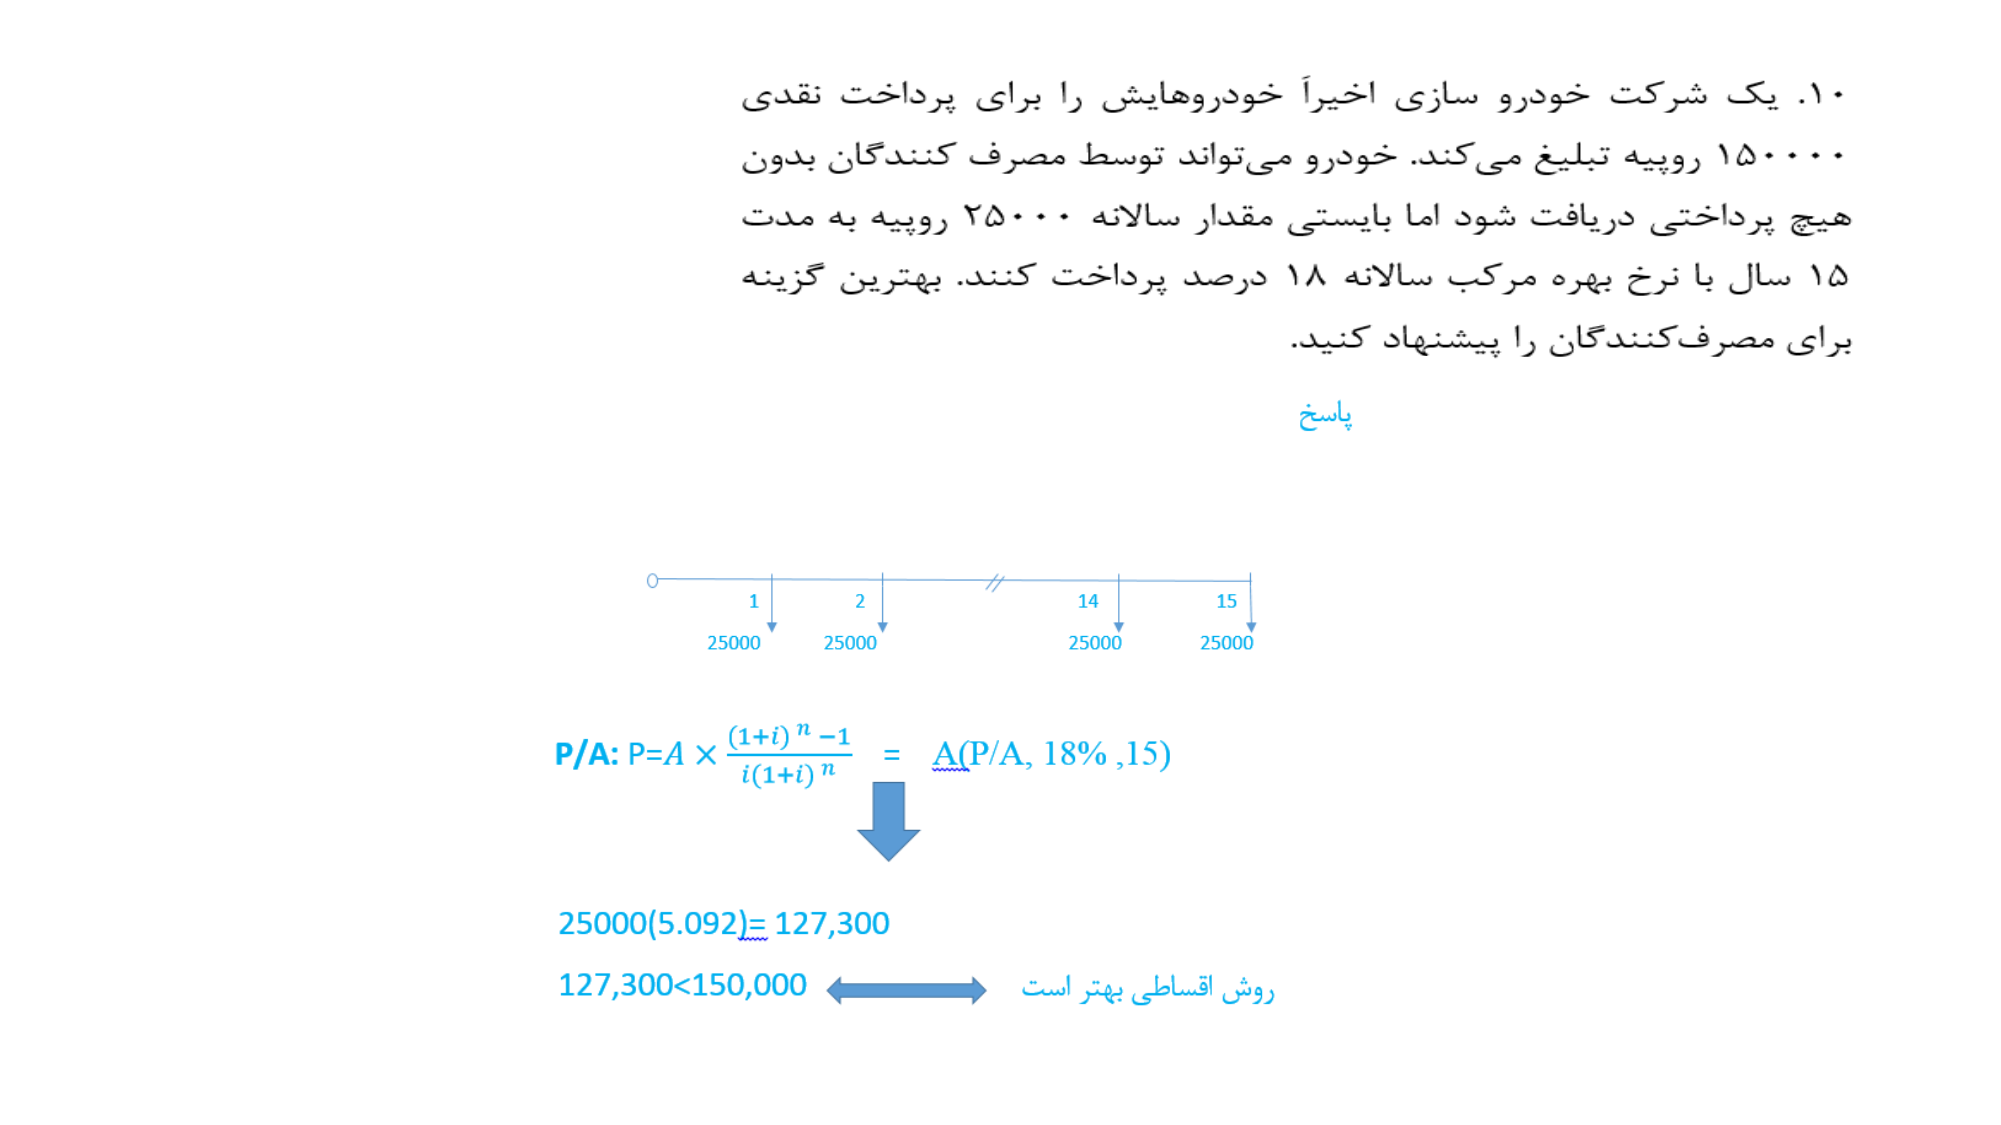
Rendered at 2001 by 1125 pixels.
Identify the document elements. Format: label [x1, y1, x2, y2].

list [618, 0, 2000, 491]
picture [470, 356, 1453, 1035]
